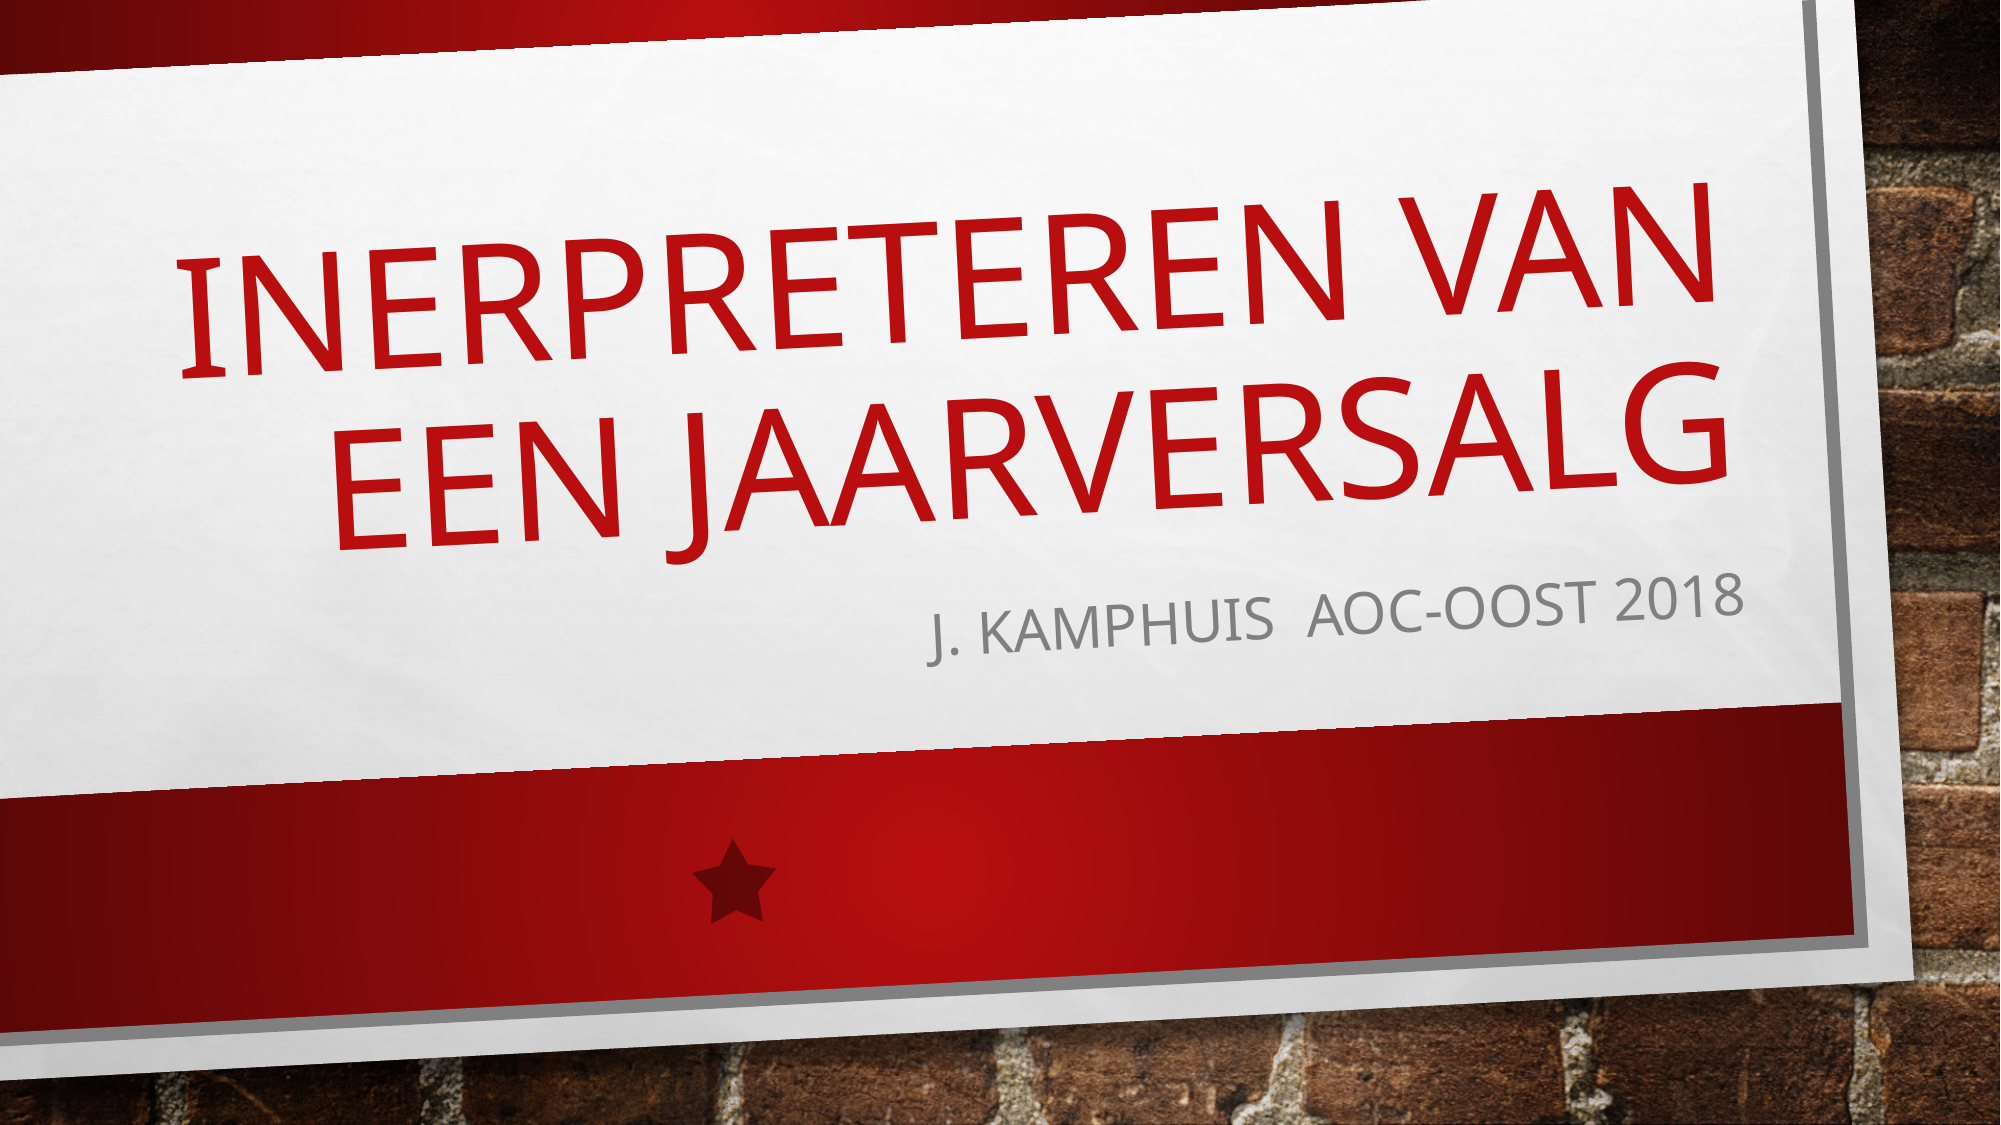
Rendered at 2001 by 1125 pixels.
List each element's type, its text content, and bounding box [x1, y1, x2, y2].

title Inerpreteren van een jaarversalg [135, 67, 1758, 605]
picture [0, 0, 2000, 1125]
subtitle J. Kamphuis AOC-Oost 2018 [159, 533, 1763, 708]
